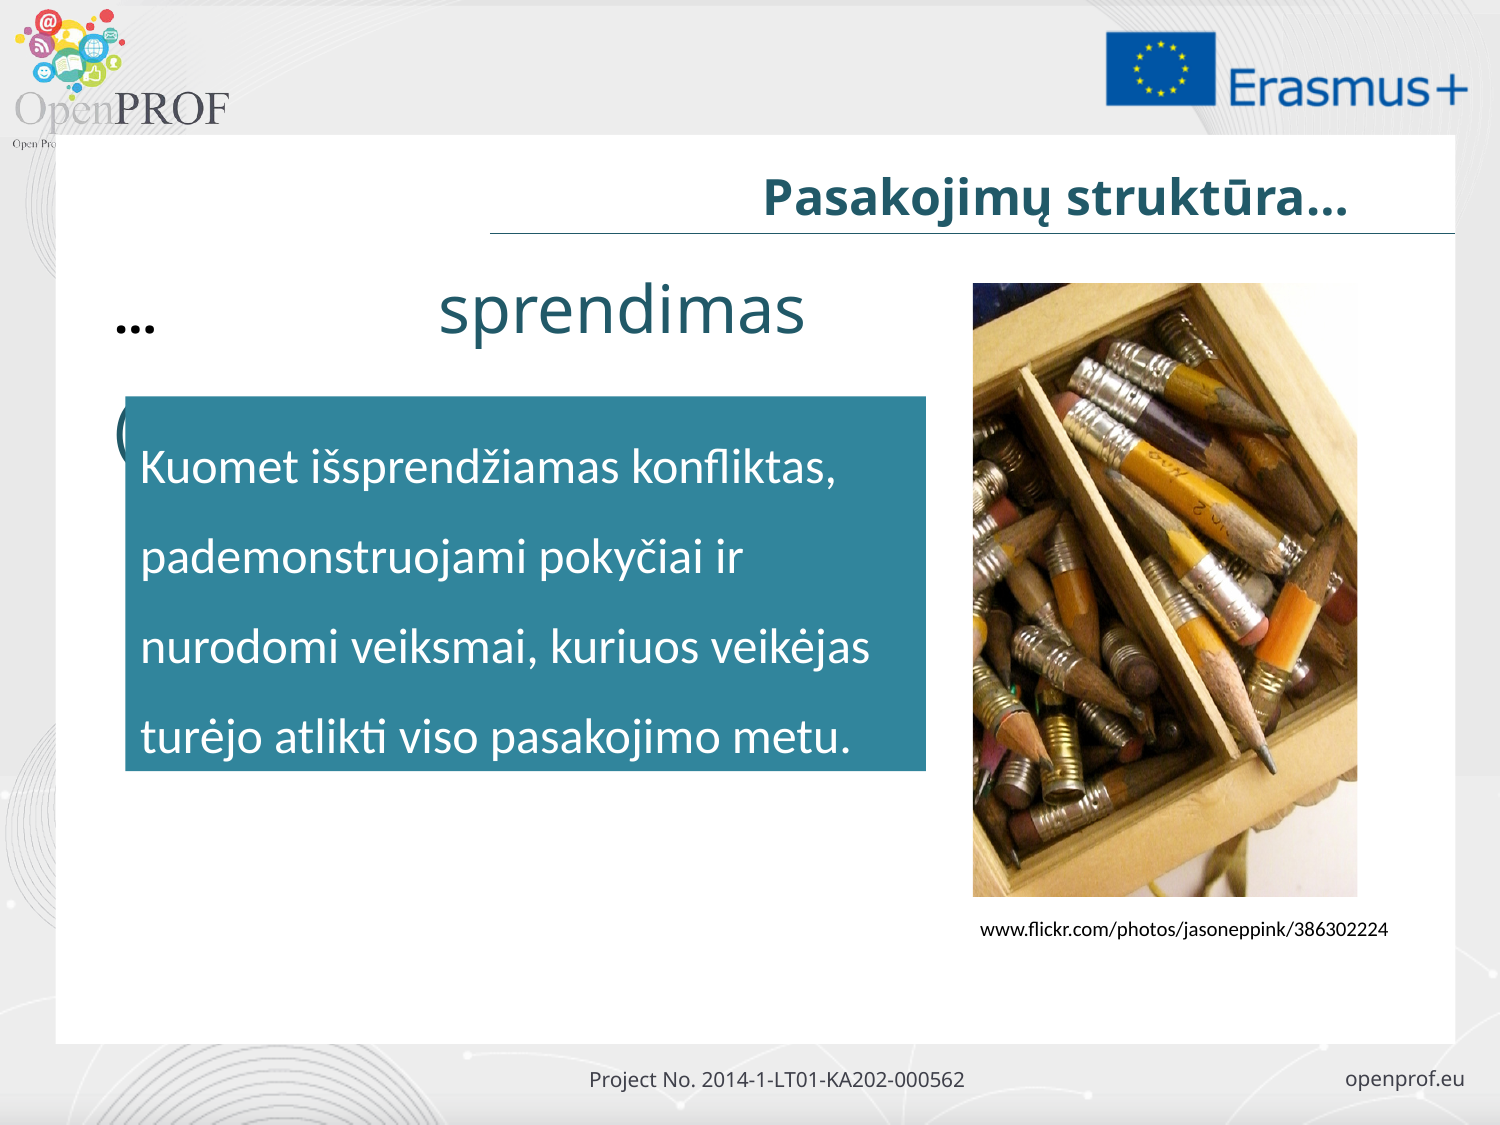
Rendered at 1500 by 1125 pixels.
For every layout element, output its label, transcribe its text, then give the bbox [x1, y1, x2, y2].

text_box Pasakojimų struktūra… [748, 157, 1364, 232]
text_box Kuomet išsprendžiamas konfliktas, pademonstruojami pokyčiai ir nurodomi veiksmai, kuriuos veikėjas turėjo atlikti viso pasakojimo metu. [125, 396, 926, 772]
text_box … sprendimas (pabaiga) [100, 219, 822, 475]
text_box [55, 134, 1456, 1044]
text_box www.flickr.com/photos/jasoneppink/386302224 [965, 908, 1404, 949]
picture [0, 0, 1500, 1125]
